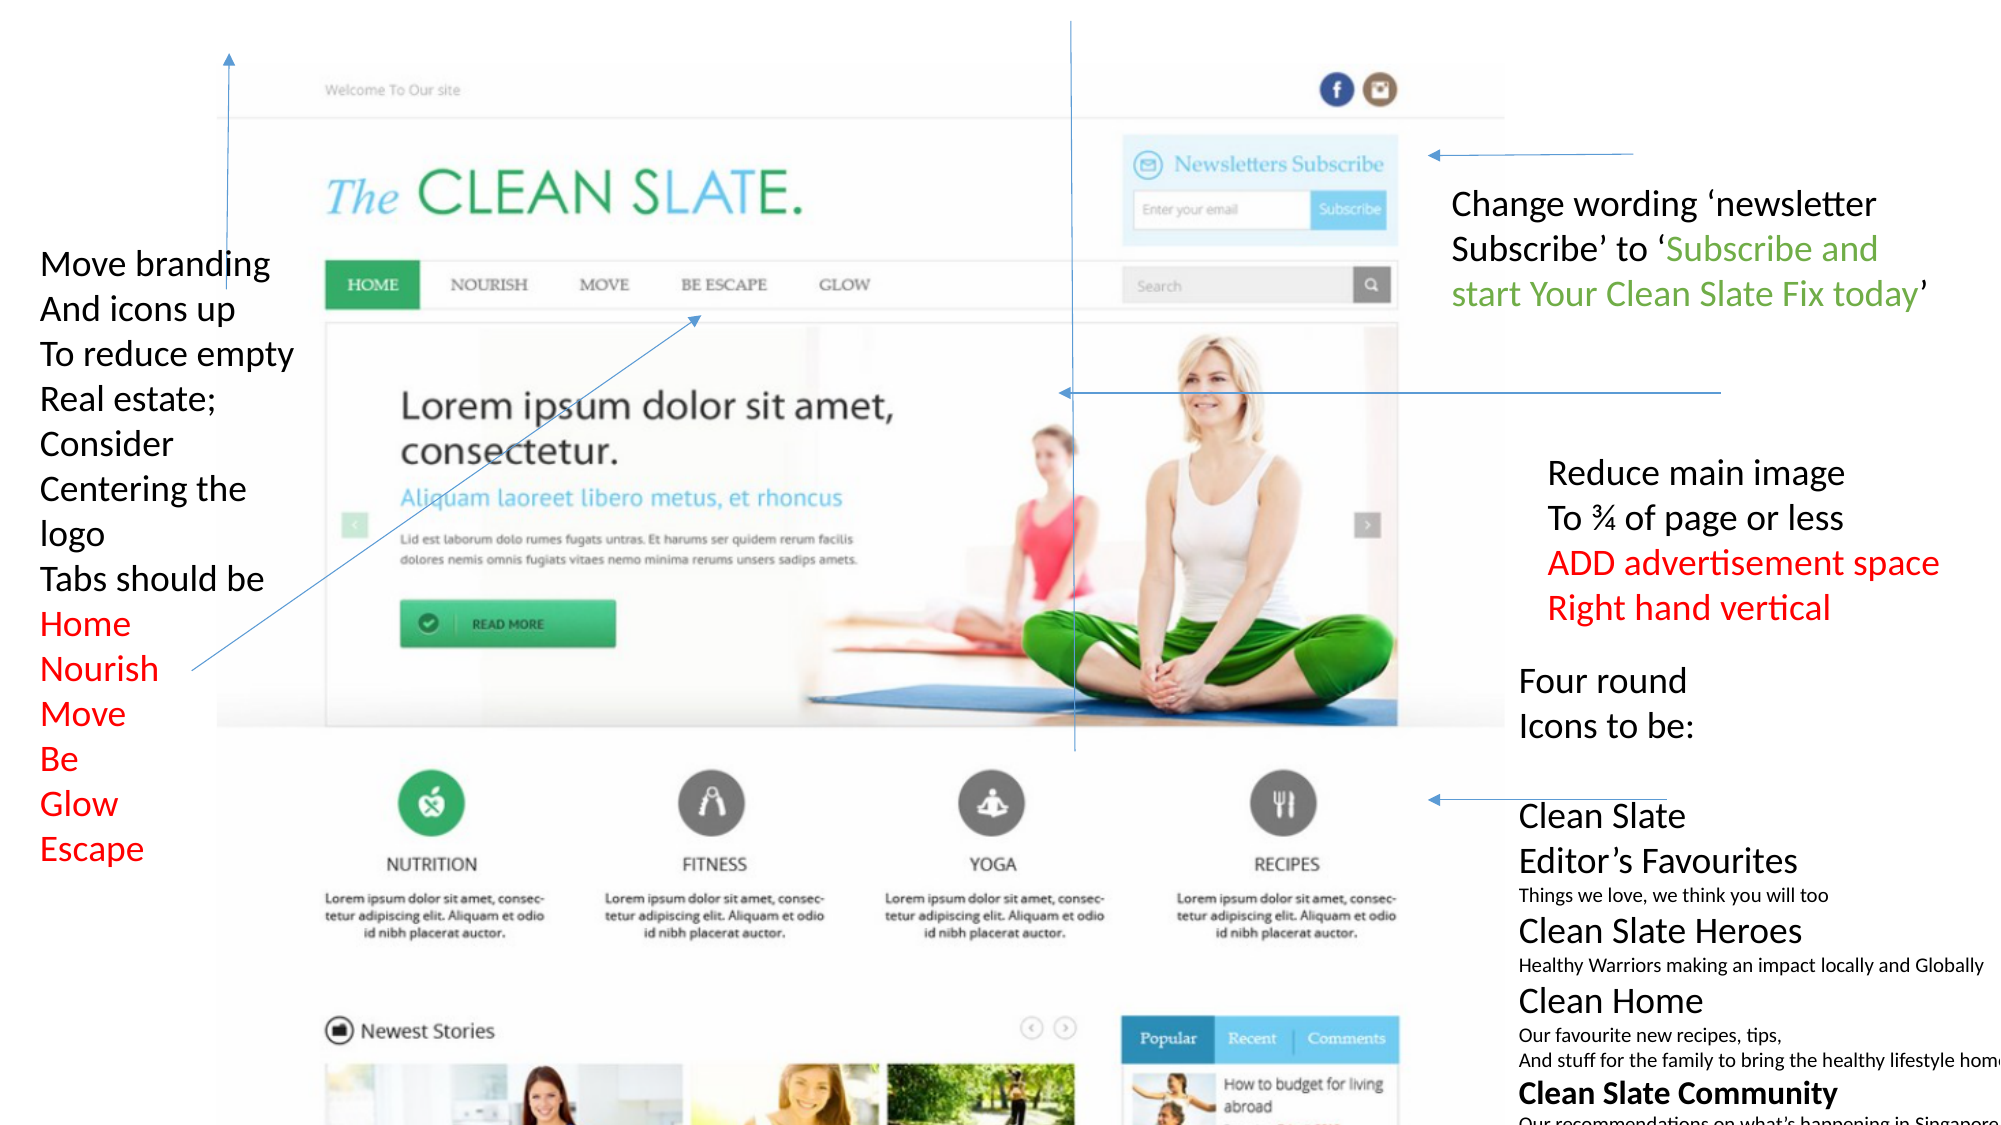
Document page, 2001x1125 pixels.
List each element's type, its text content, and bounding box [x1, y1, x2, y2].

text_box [1070, 20, 1076, 752]
picture [1076, 53, 1588, 392]
text_box Four round Icons to be: Clean Slate Editor’s Favourites Things we love, we think you will too Clean Slate Heroes Healthy Warriors making an impact locally and Globally Clean Home Our favourite new recipes, tips, And stuff for the family to bring the healthy lifestyle home Clean Slate Community Our recommendations on what’s happening in Singapore [1588, 648, 2000, 1125]
picture [213, 53, 1588, 1125]
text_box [226, 53, 230, 290]
text_box Tabs should be Home Nourish Move Be Glow Escape [25, 546, 213, 876]
text_box Change wording ‘newsletter Subscribe’ to ‘Subscribe and start Your Clean Slate Fix today’ [1588, 171, 1944, 321]
text_box Move branding And icons up To reduce empty Real estate; Consider Centering the logo [25, 231, 213, 546]
text_box Reduce main image To ¾ of page or less ADD advertisement space Right hand vertical [1588, 440, 1956, 635]
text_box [191, 315, 702, 671]
